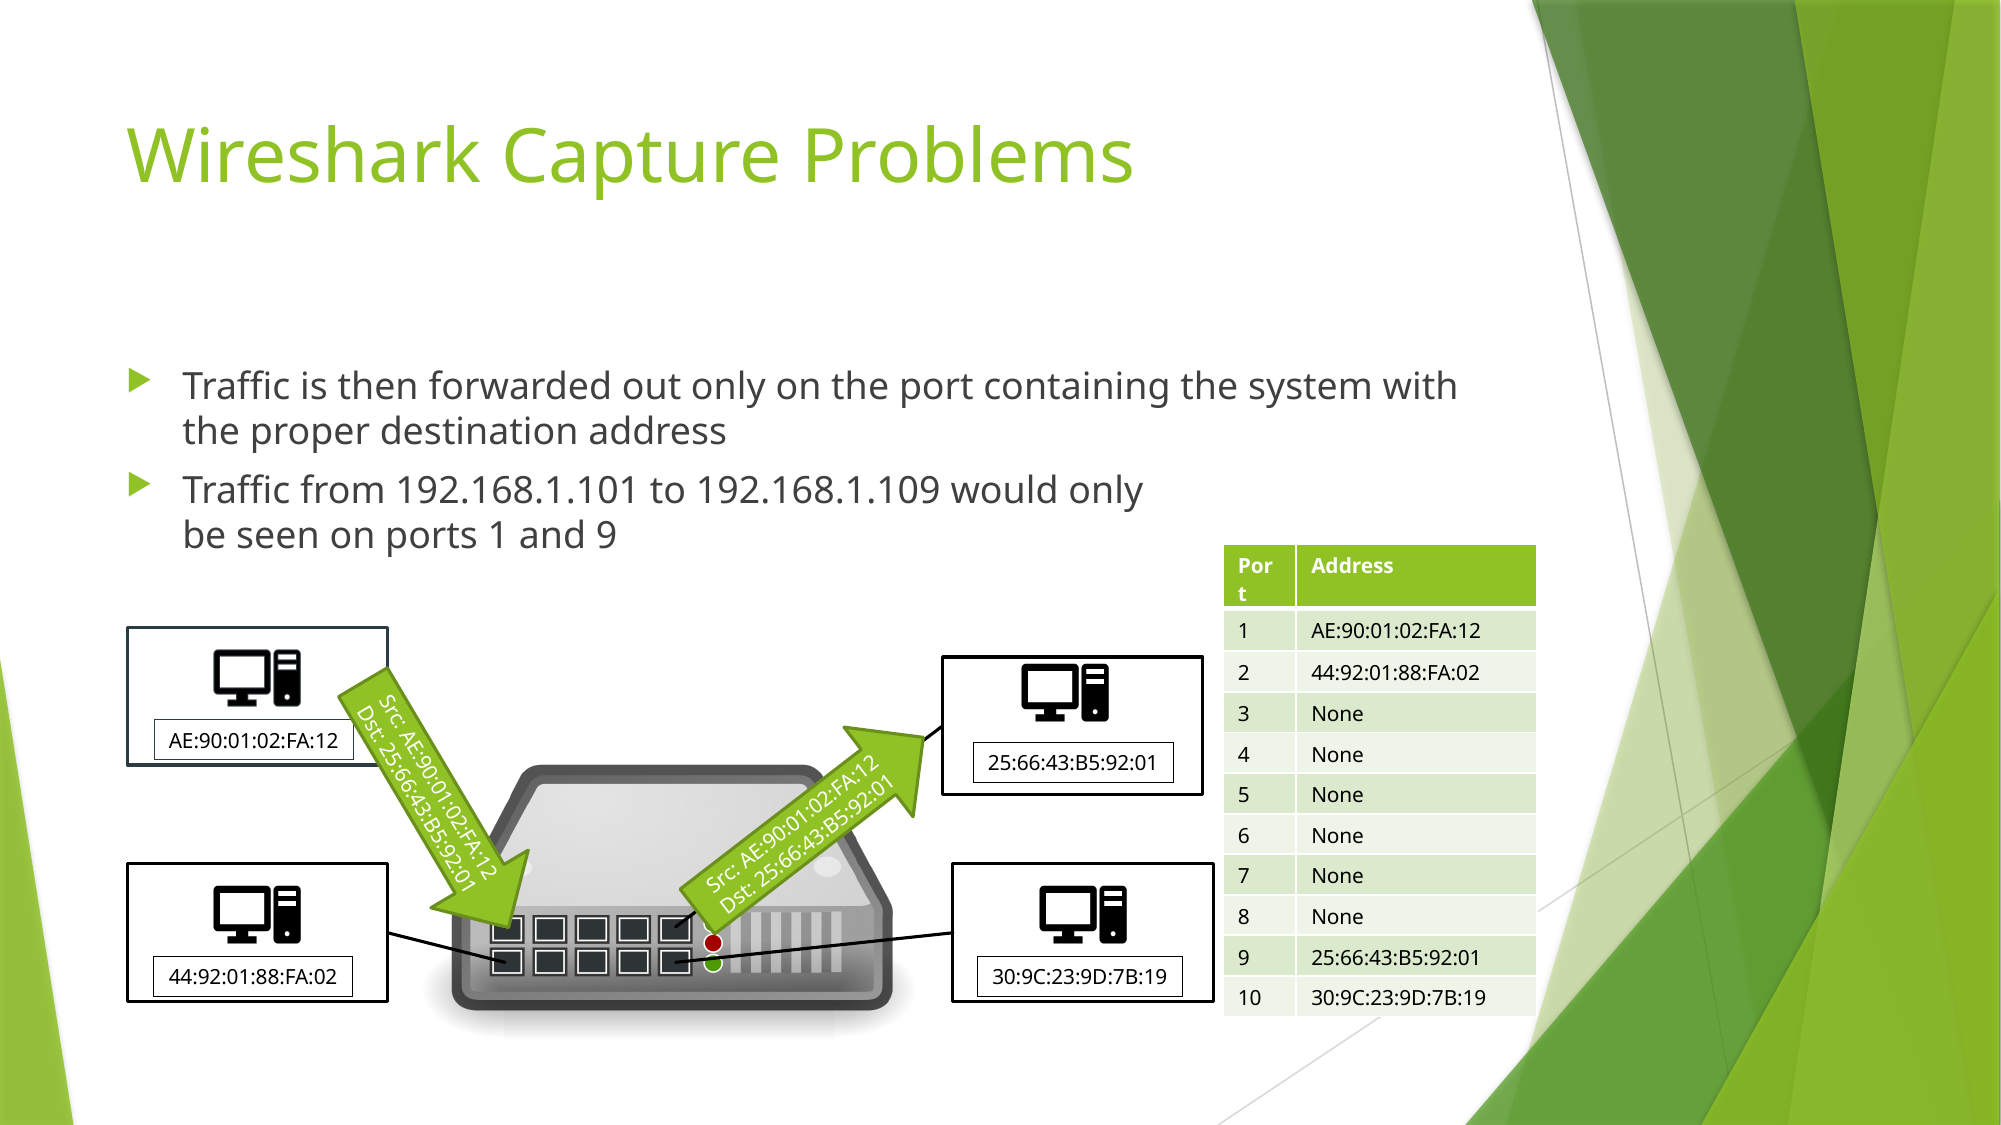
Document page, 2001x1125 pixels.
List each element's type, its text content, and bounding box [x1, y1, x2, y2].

table_cell 9 [1224, 936, 1295, 975]
table_cell 5 [1224, 774, 1295, 813]
table_cell 3 [1224, 693, 1295, 732]
text_box Traffic from 192.168.1.101 to 192.168.1.109 would only be seen on ports 1 and 9 [111, 458, 1169, 572]
table_cell None [1297, 774, 1536, 813]
table_cell 7 [1224, 855, 1295, 894]
table_cell 4 [1224, 733, 1295, 772]
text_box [952, 863, 1214, 1003]
table_cell None [1297, 733, 1536, 772]
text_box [675, 932, 954, 963]
table_cell 8 [1224, 896, 1295, 934]
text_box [126, 626, 389, 766]
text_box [126, 863, 389, 1003]
table_cell 10 [1224, 977, 1295, 1016]
table_header Port [1224, 545, 1295, 606]
table_cell 2 [1224, 652, 1295, 691]
table_cell 25:66:43:B5:92:01 [1297, 936, 1536, 975]
table_cell None [1297, 855, 1536, 894]
title Wireshark Capture Problems [111, 99, 1522, 317]
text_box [387, 932, 506, 963]
table_cell 6 [1224, 815, 1295, 853]
table_cell 1 [1224, 611, 1295, 650]
table_cell 30:9C:23:9D:7B:19 [1297, 977, 1536, 1016]
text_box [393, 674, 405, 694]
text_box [942, 644, 1204, 796]
picture [415, 614, 921, 1120]
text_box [387, 695, 506, 929]
table_header Address [1297, 545, 1536, 606]
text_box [675, 725, 944, 928]
table_cell None [1297, 693, 1536, 732]
table_cell None [1297, 815, 1536, 853]
table_cell None [1297, 896, 1536, 934]
list Traffic is then forwarded out only on the port containing the system with the proper destination address [111, 354, 1522, 468]
table_cell 44:92:01:88:FA:02 [1297, 652, 1536, 691]
table_cell AE:90:01:02:FA:12 [1297, 611, 1536, 650]
